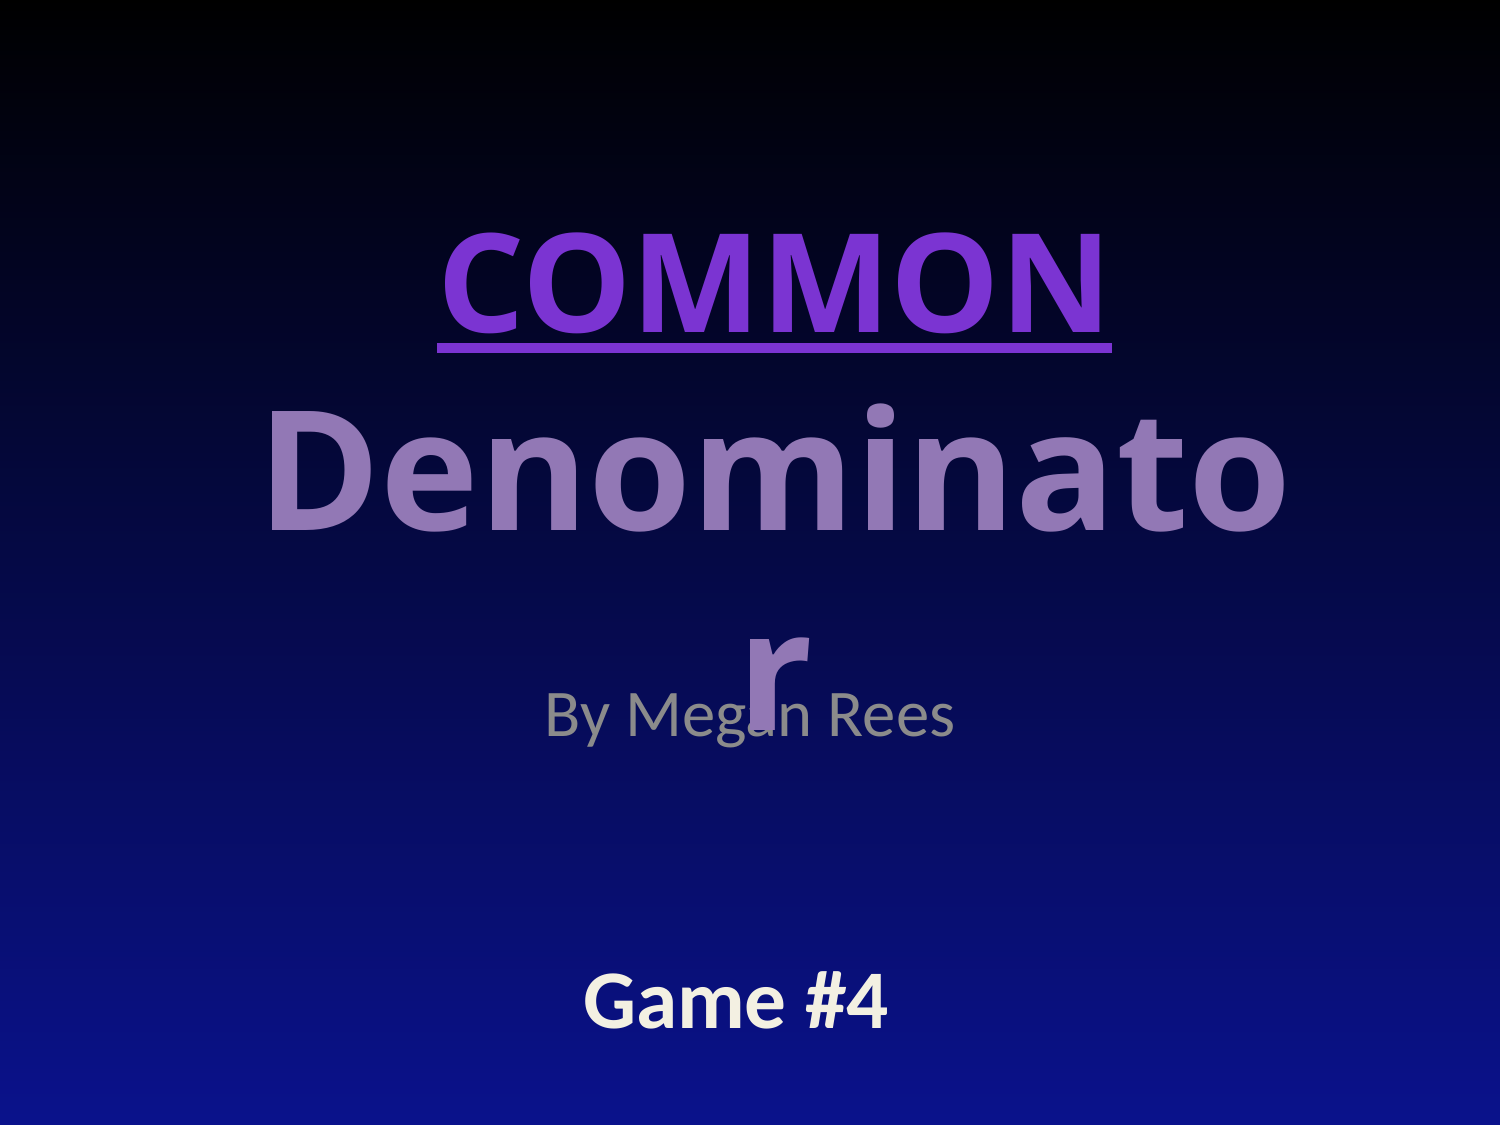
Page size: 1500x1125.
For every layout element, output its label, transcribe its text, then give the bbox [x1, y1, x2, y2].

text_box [162, 187, 1388, 651]
text_box Game #4 [568, 937, 905, 1053]
subtitle By Megan Rees [225, 662, 1275, 788]
